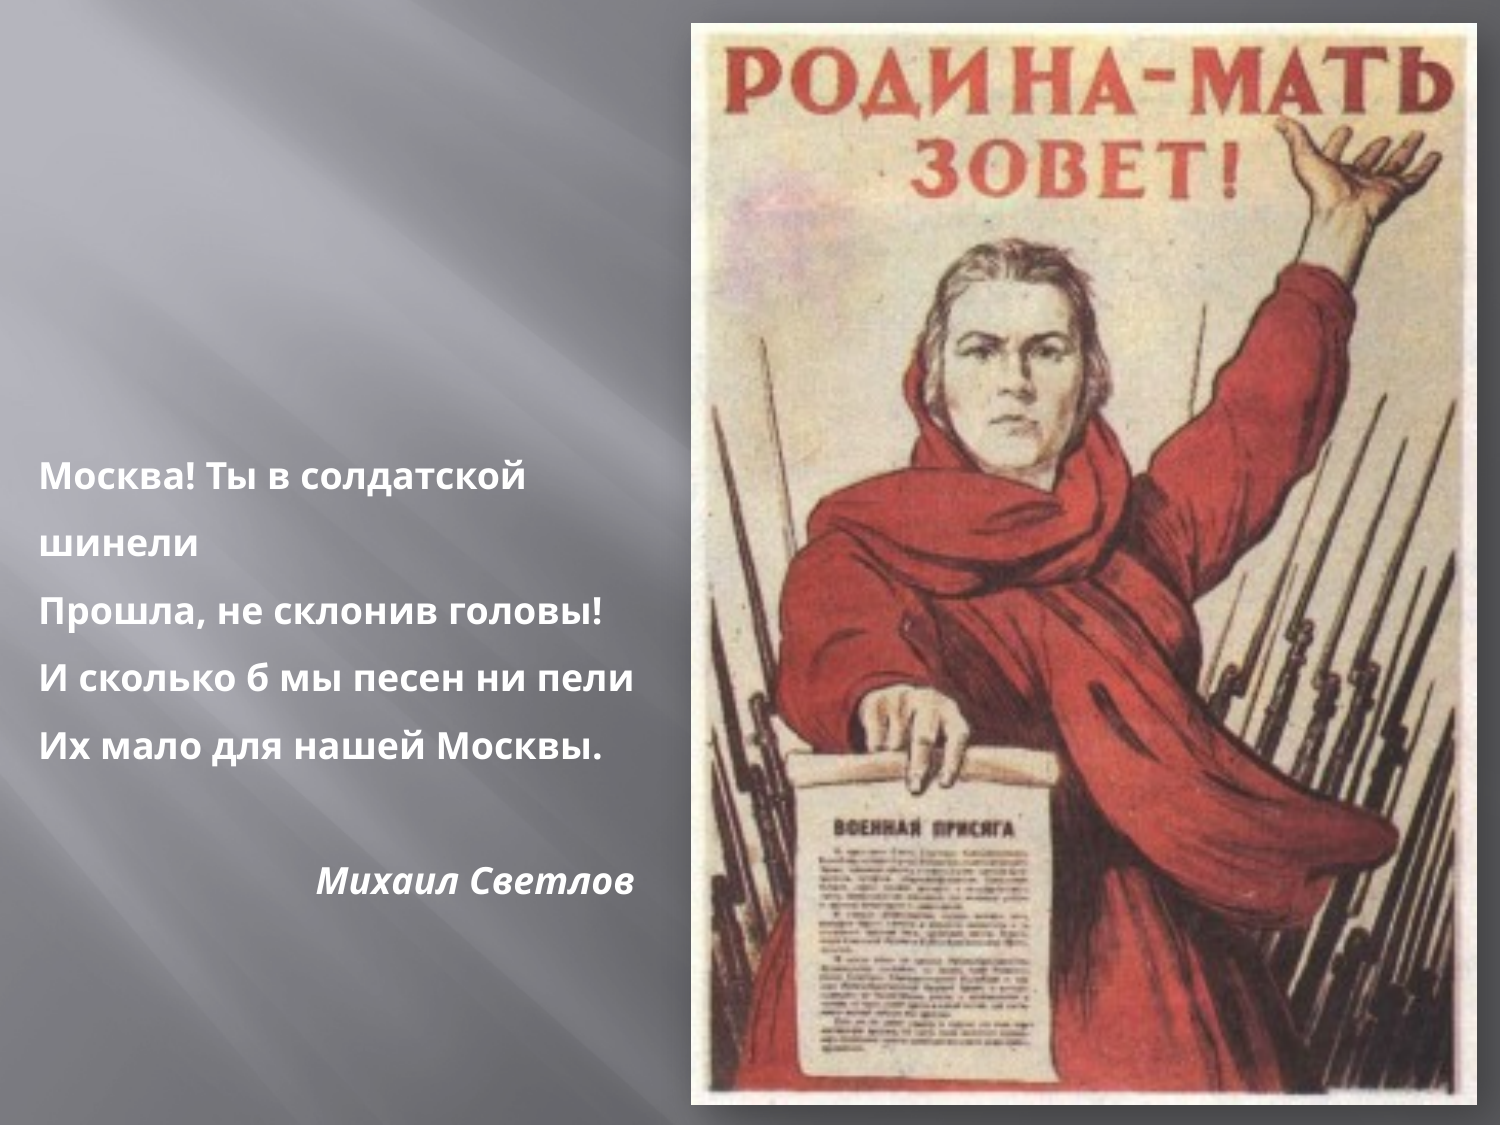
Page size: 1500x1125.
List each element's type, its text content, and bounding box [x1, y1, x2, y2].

picture [691, 23, 1477, 1105]
text_box Москва! Ты в солдатской шинели Прошла, не склонив головы! И сколько б мы песен ни пели Их мало для нашей Москвы. Михаил Светлов [23, 421, 673, 910]
